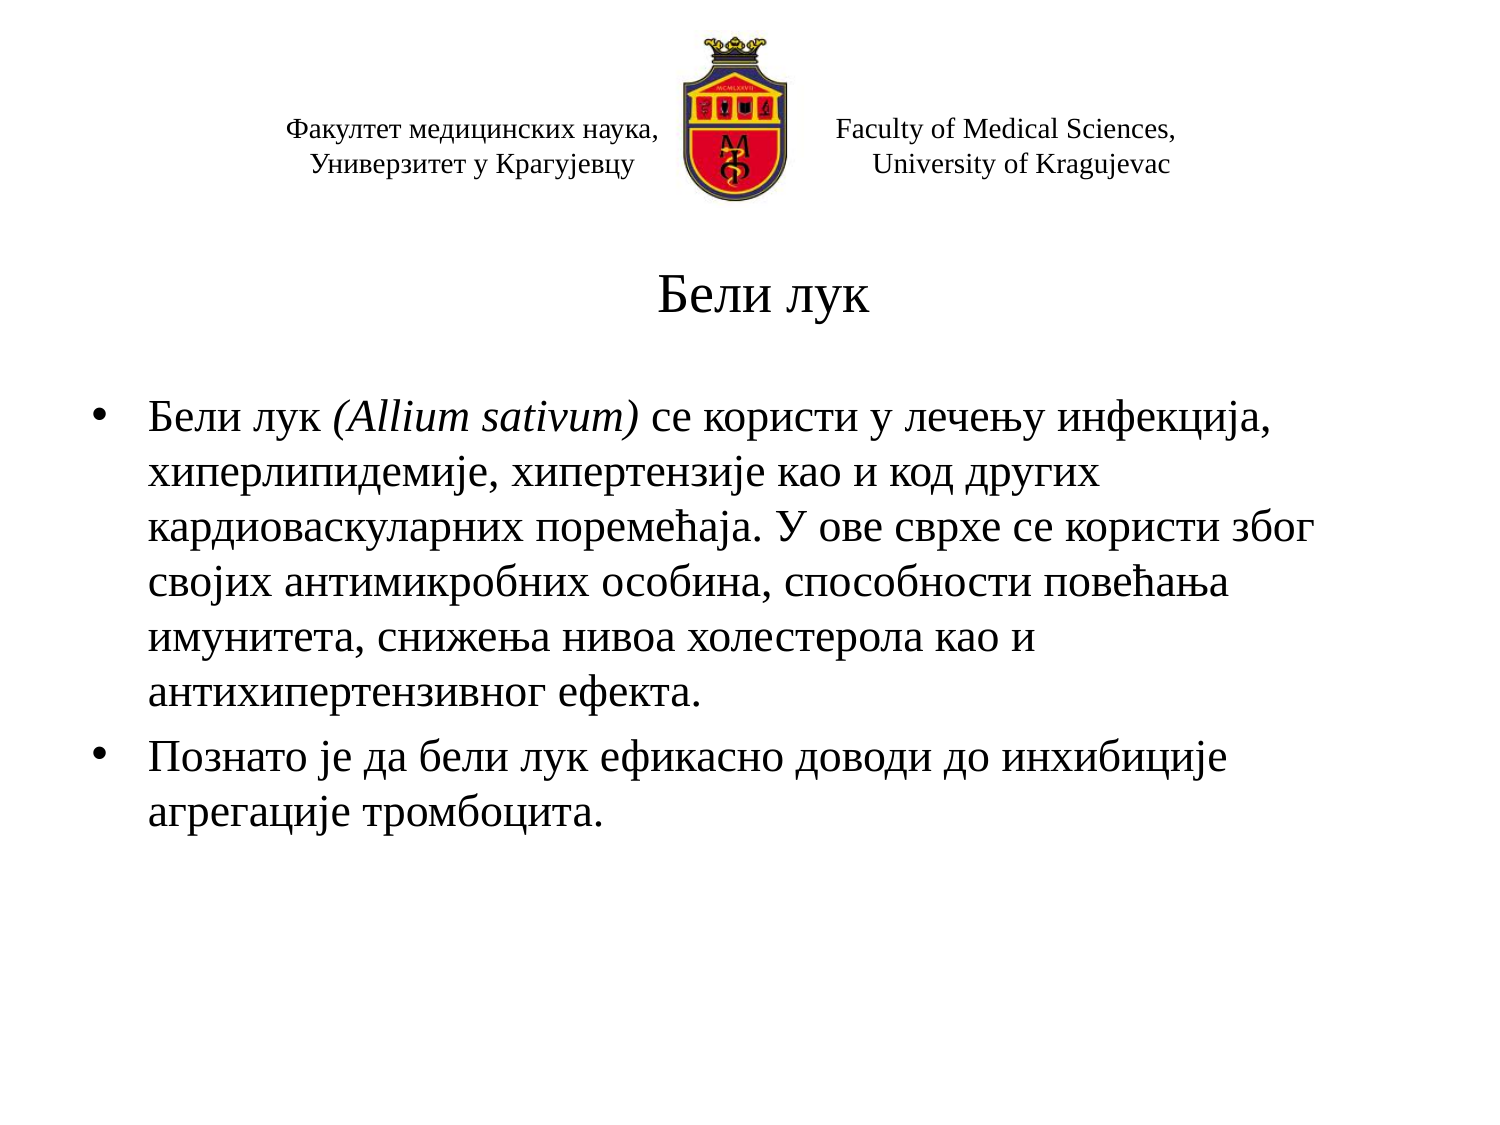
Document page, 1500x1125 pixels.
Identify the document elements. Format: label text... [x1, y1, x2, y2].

title Бели лук [88, 196, 1439, 384]
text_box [253, 30, 1223, 209]
list Бели лук (Allium sativum) се користи у лечењу инфекција, хиперлипидемије, хипертензије као и код других кардиоваскуларних поремећаја. У ове сврхе се користи због својих антимикробних особина, способности повећања имунитета, снижења нивоа холестерола као и антихипертензивног ефекта. Познато је да бели лук ефикасно доводи до инхибиције агрегације тромбоцита. [76, 314, 1427, 1057]
